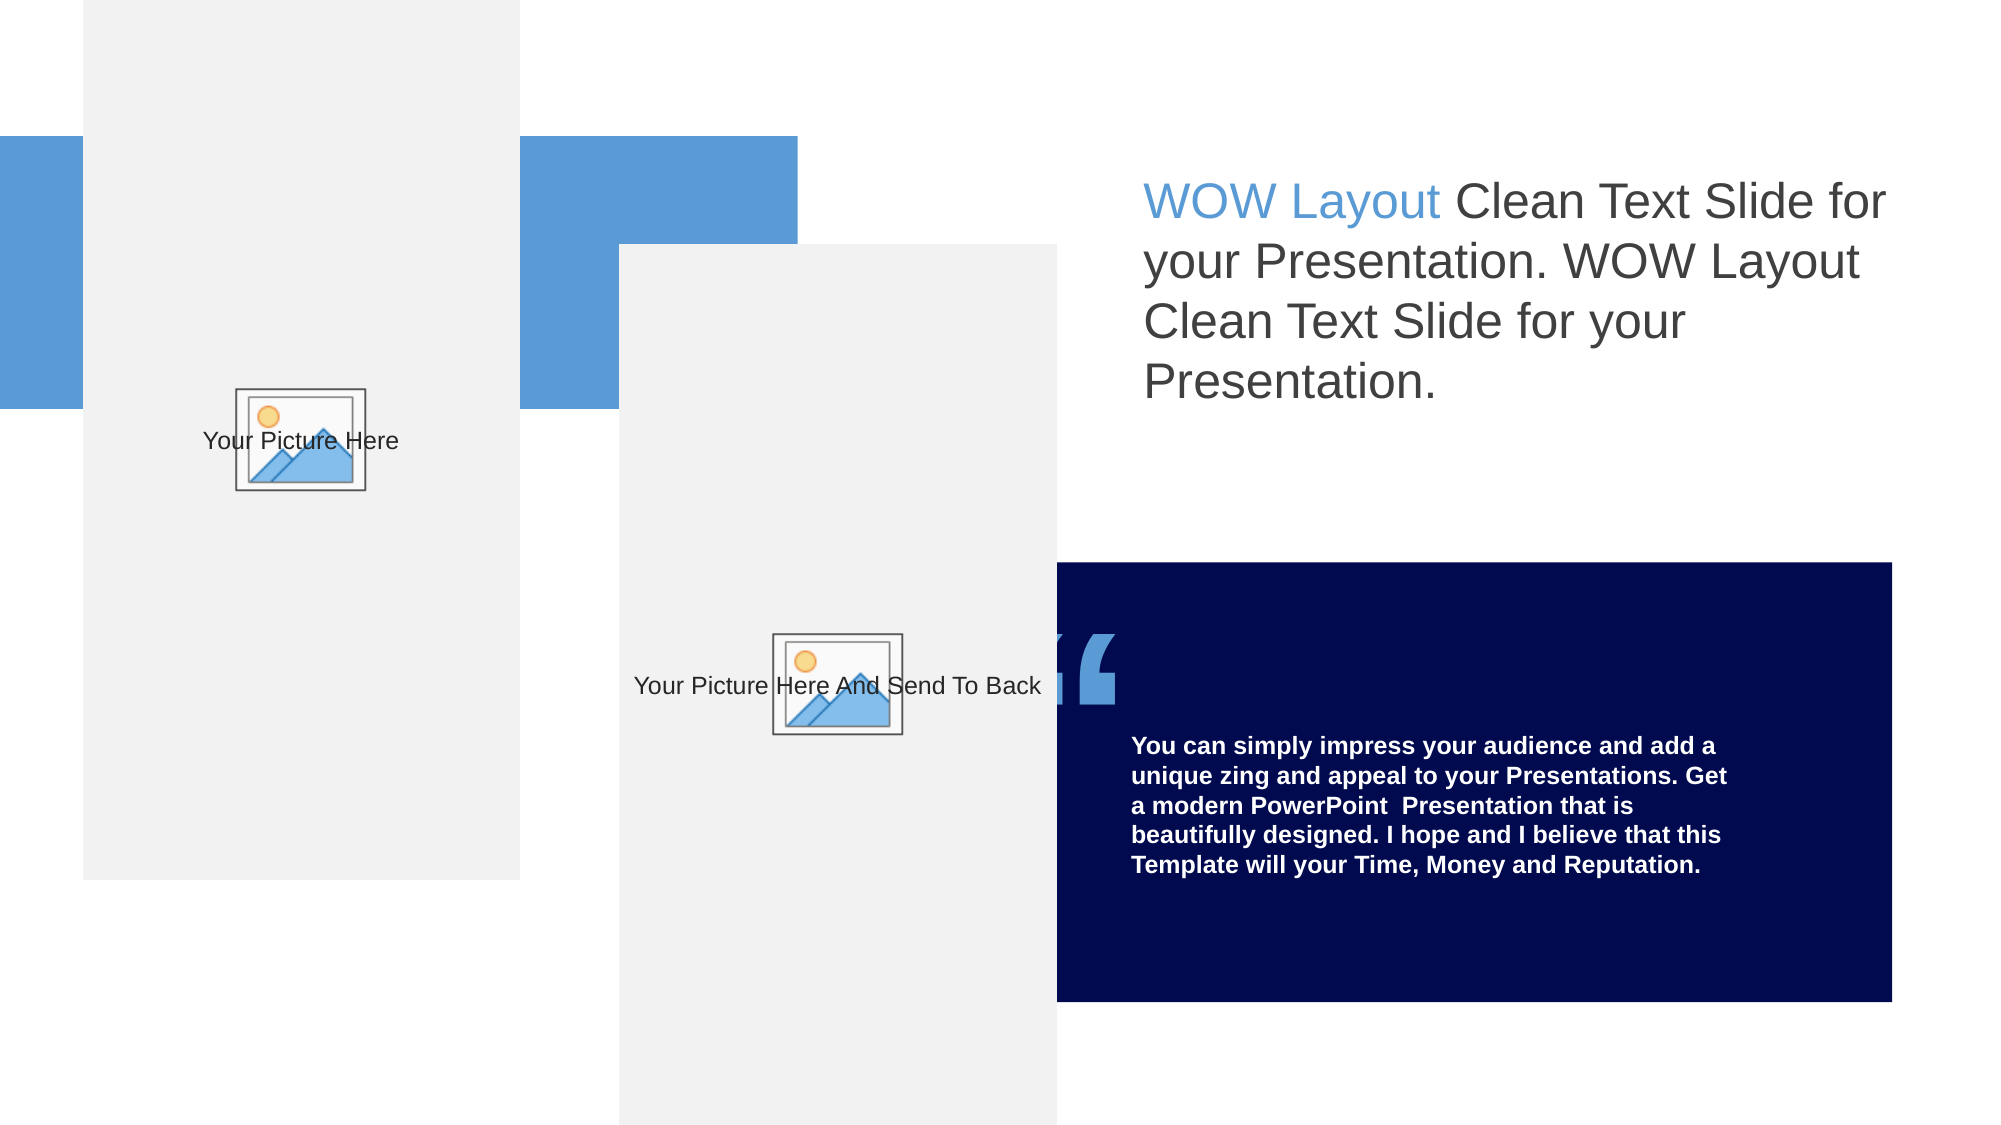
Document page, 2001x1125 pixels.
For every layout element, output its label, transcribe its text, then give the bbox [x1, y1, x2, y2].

text_box WOW Layout Clean Text Slide for your Presentation. WOW Layout Clean Text Slide for your Presentation. [1128, 160, 1918, 416]
text_box [1057, 561, 1893, 1003]
text_box You can simply impress your audience and add a unique zing and appeal to your Presentations. Get a modern PowerPoint Presentation that is beautifully designed. I hope and I believe that this Template will your Time, Money and Reputation. [1116, 721, 1748, 887]
picture [619, 244, 1057, 1125]
text_box “ [1057, 549, 1205, 864]
picture [82, 0, 520, 881]
